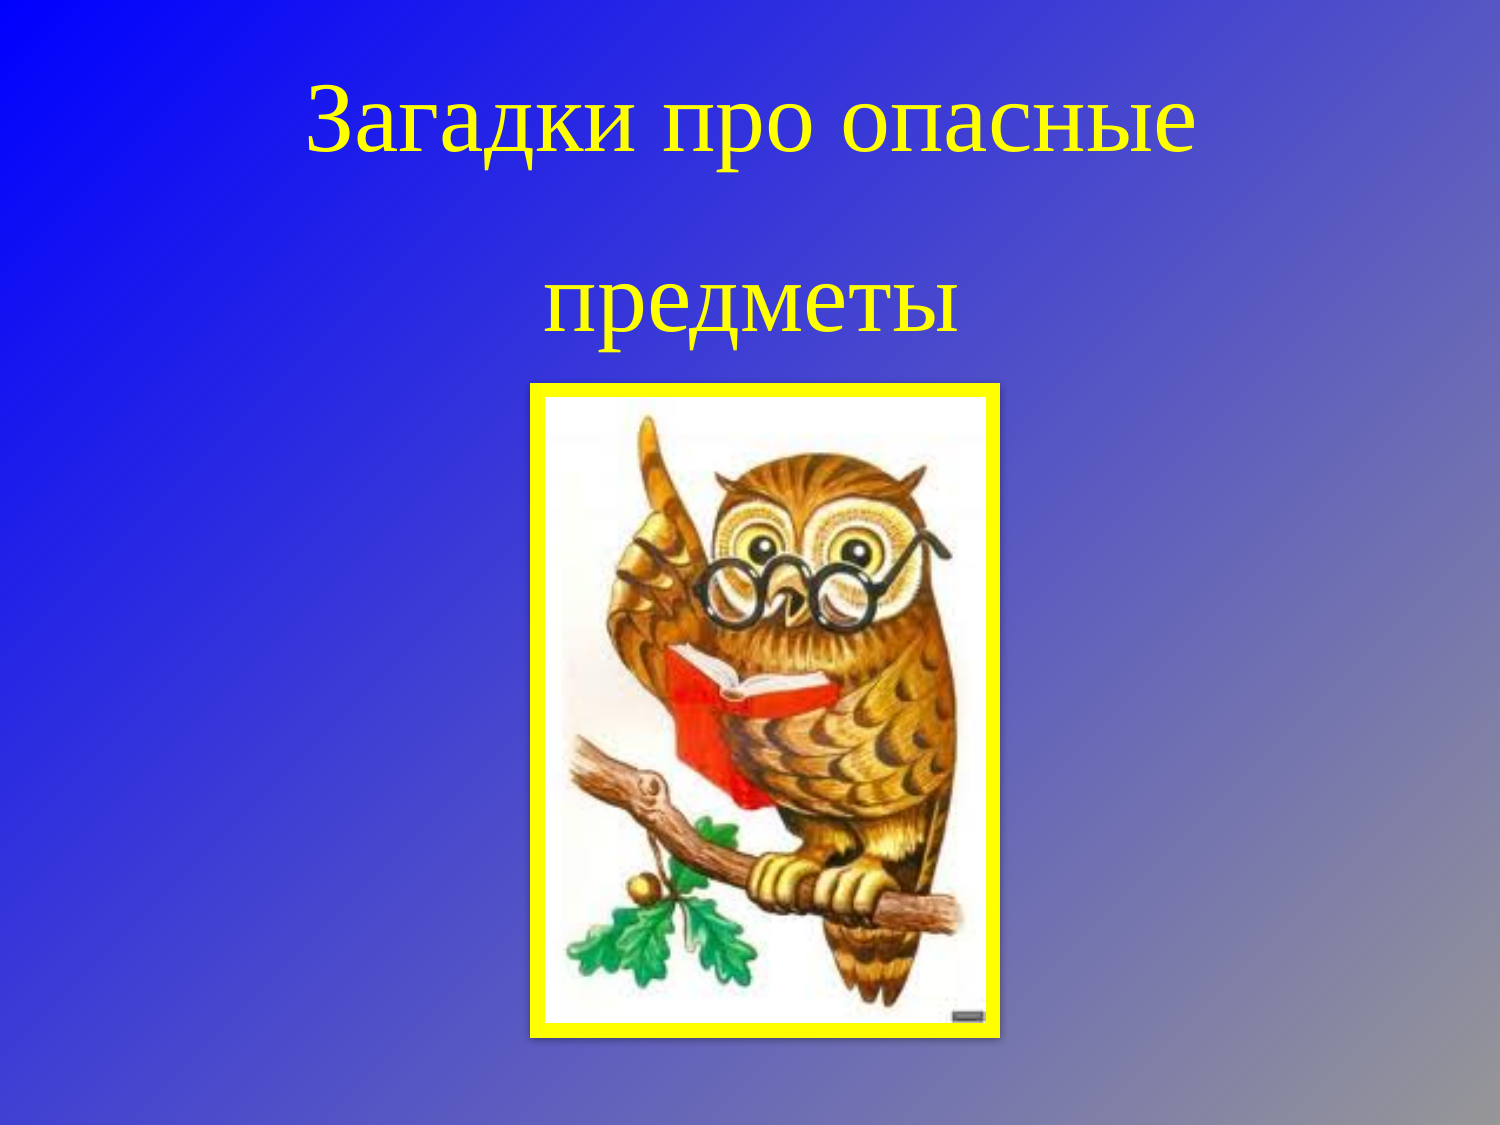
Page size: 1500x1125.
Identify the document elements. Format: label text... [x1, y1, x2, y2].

picture [544, 396, 986, 1024]
title Загадки про опасные предметы [76, 78, 1427, 266]
